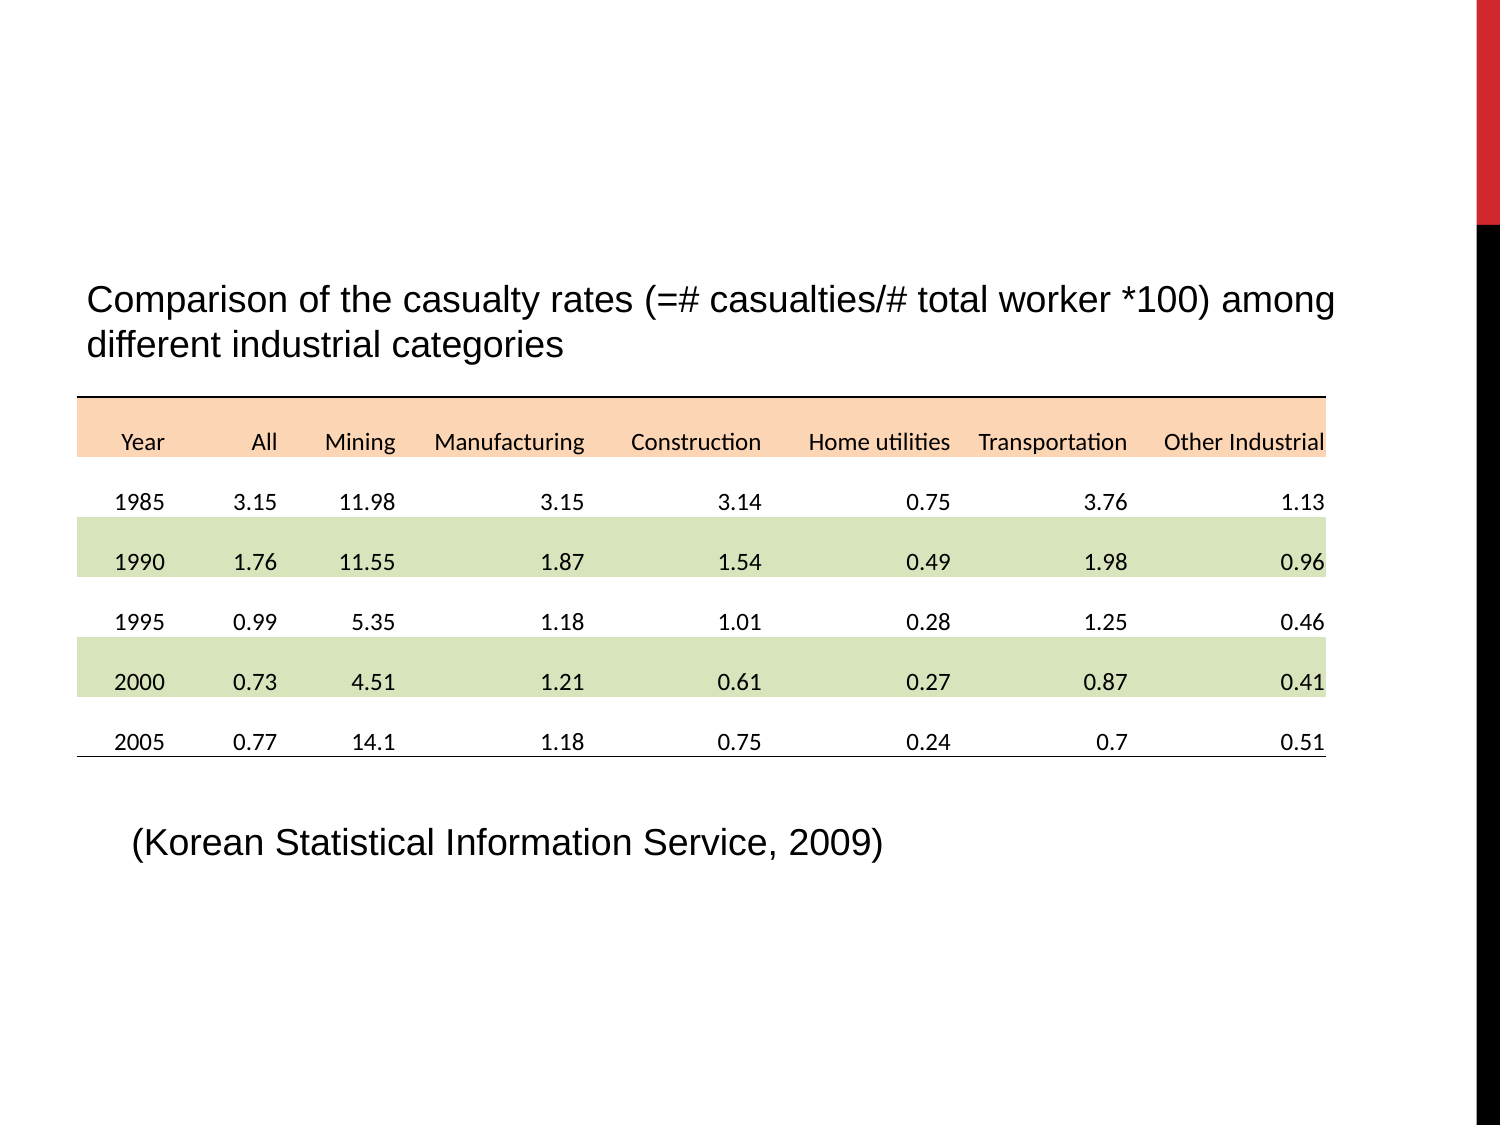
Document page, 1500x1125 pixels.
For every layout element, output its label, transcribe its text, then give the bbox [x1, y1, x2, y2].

table_cell 1995 [77, 577, 167, 637]
table_cell 1.87 [397, 517, 586, 577]
table_cell 1990 [77, 517, 167, 577]
table_cell 1.98 [952, 517, 1130, 577]
table_cell 1.13 [1130, 457, 1326, 517]
table_cell 1.76 [167, 517, 279, 577]
table_cell 0.41 [1130, 637, 1326, 697]
text_box Comparison of the casualty rates (=# casualties/# total worker *100) among different industrial categories [71, 267, 1362, 372]
table_cell 0.77 [167, 697, 279, 756]
table_header Construction [586, 398, 763, 457]
table_cell 0.99 [167, 577, 279, 637]
table_cell 0.61 [586, 637, 763, 697]
table_cell 0.28 [763, 577, 952, 637]
table_cell 3.76 [952, 457, 1130, 517]
table_cell 0.27 [763, 637, 952, 697]
table_header All [167, 398, 279, 457]
table_cell 1.54 [586, 517, 763, 577]
table_cell 1.21 [397, 637, 586, 697]
table_header Transportation [952, 398, 1130, 457]
table_cell 1985 [77, 457, 167, 517]
table_cell 3.15 [167, 457, 279, 517]
table_cell 3.14 [586, 457, 763, 517]
table_cell 1.18 [397, 577, 586, 637]
table_header Other Industrial [1130, 398, 1326, 457]
table_cell 4.51 [279, 637, 397, 697]
table_cell 5.35 [279, 577, 397, 637]
text_box (Korean Statistical Information Service, 2009) [116, 810, 900, 871]
table_cell 2000 [77, 637, 167, 697]
table_header Home utilities [763, 398, 952, 457]
table_cell 1.25 [952, 577, 1130, 637]
table_cell 11.98 [279, 457, 397, 517]
table_cell 0.75 [586, 697, 763, 756]
table_cell 0.49 [763, 517, 952, 577]
table_cell 11.55 [279, 517, 397, 577]
table_cell 0.73 [167, 637, 279, 697]
table_cell 1.18 [397, 697, 586, 756]
table_cell 0.96 [1130, 517, 1326, 577]
table_cell 0.87 [952, 637, 1130, 697]
table_cell 14.1 [279, 697, 397, 756]
table_cell 0.75 [763, 457, 952, 517]
table_cell 1.01 [586, 577, 763, 637]
table_cell 0.7 [952, 697, 1130, 756]
table_cell 0.24 [763, 697, 952, 756]
table_header Year [77, 398, 167, 457]
table_cell 2005 [77, 697, 167, 756]
table_cell 0.51 [1130, 697, 1326, 756]
table_header Mining [279, 398, 397, 457]
table_cell 3.15 [397, 457, 586, 517]
table_cell 0.46 [1130, 577, 1326, 637]
table_header Manufacturing [397, 398, 586, 457]
